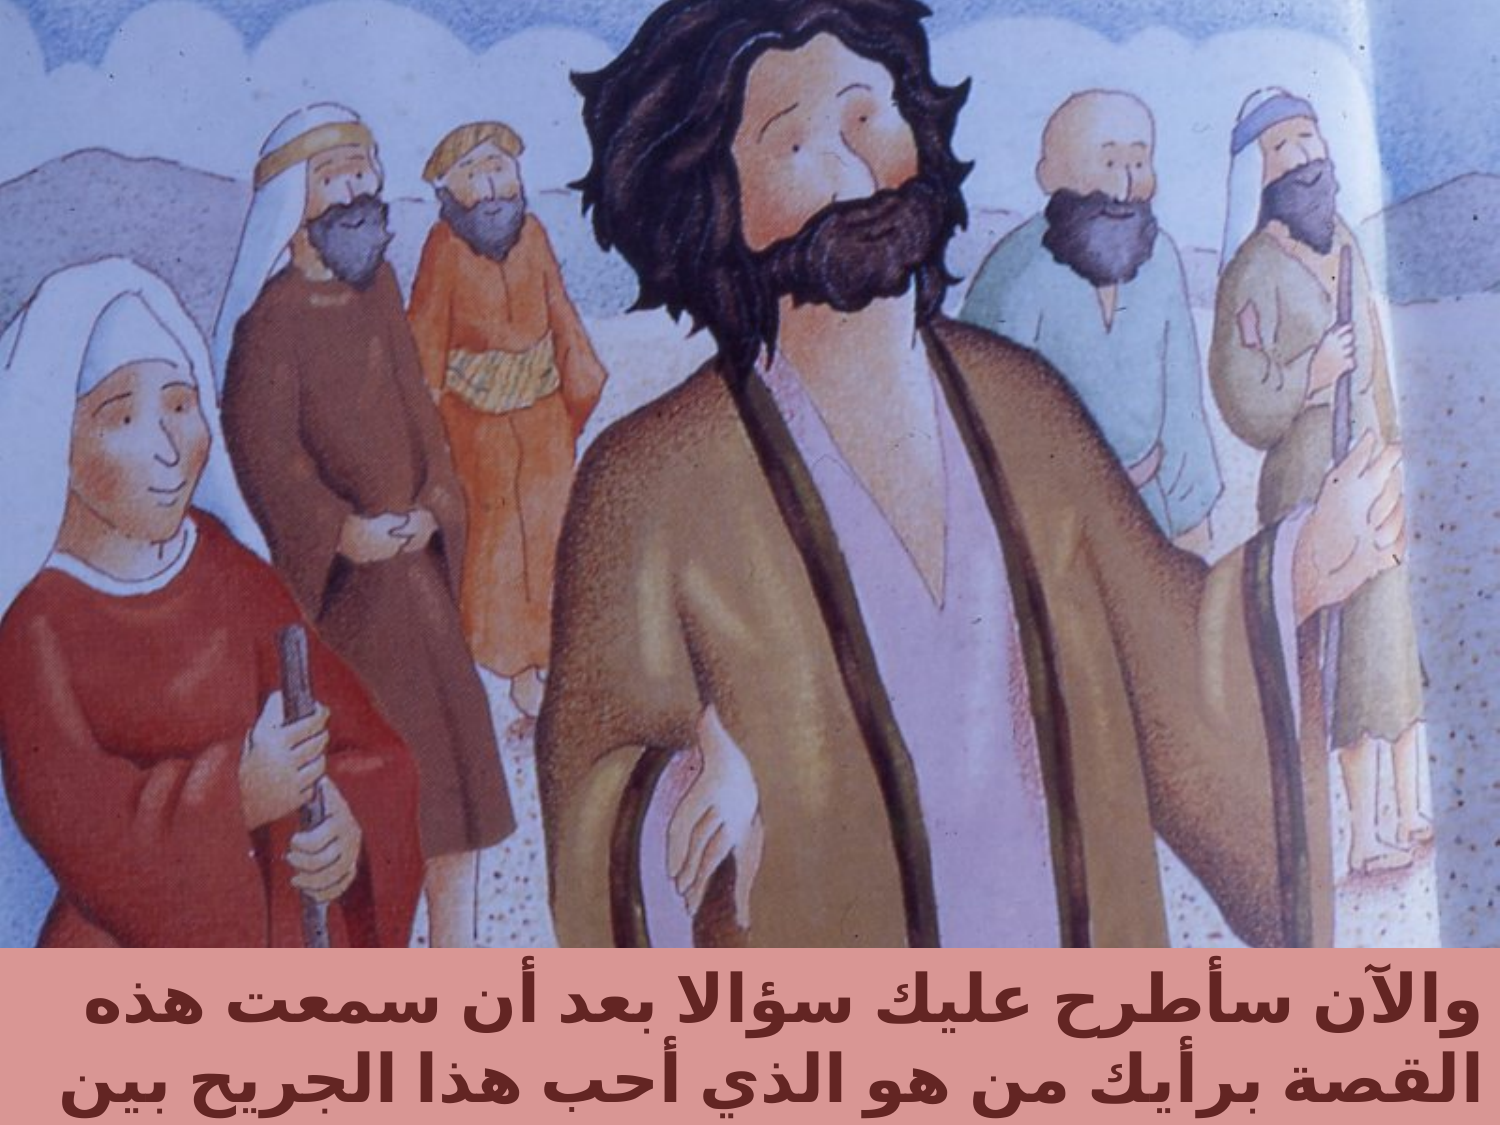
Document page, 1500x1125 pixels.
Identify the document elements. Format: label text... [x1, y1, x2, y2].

text_box والآن سأطرح عليك سؤالا بعد أن سمعت هذه القصة برأيك من هو الذي أحب هذا الجريح بين هؤلاء الثلاثة ؟ قال يسوع . [0, 956, 1500, 1125]
picture [0, 0, 1500, 950]
